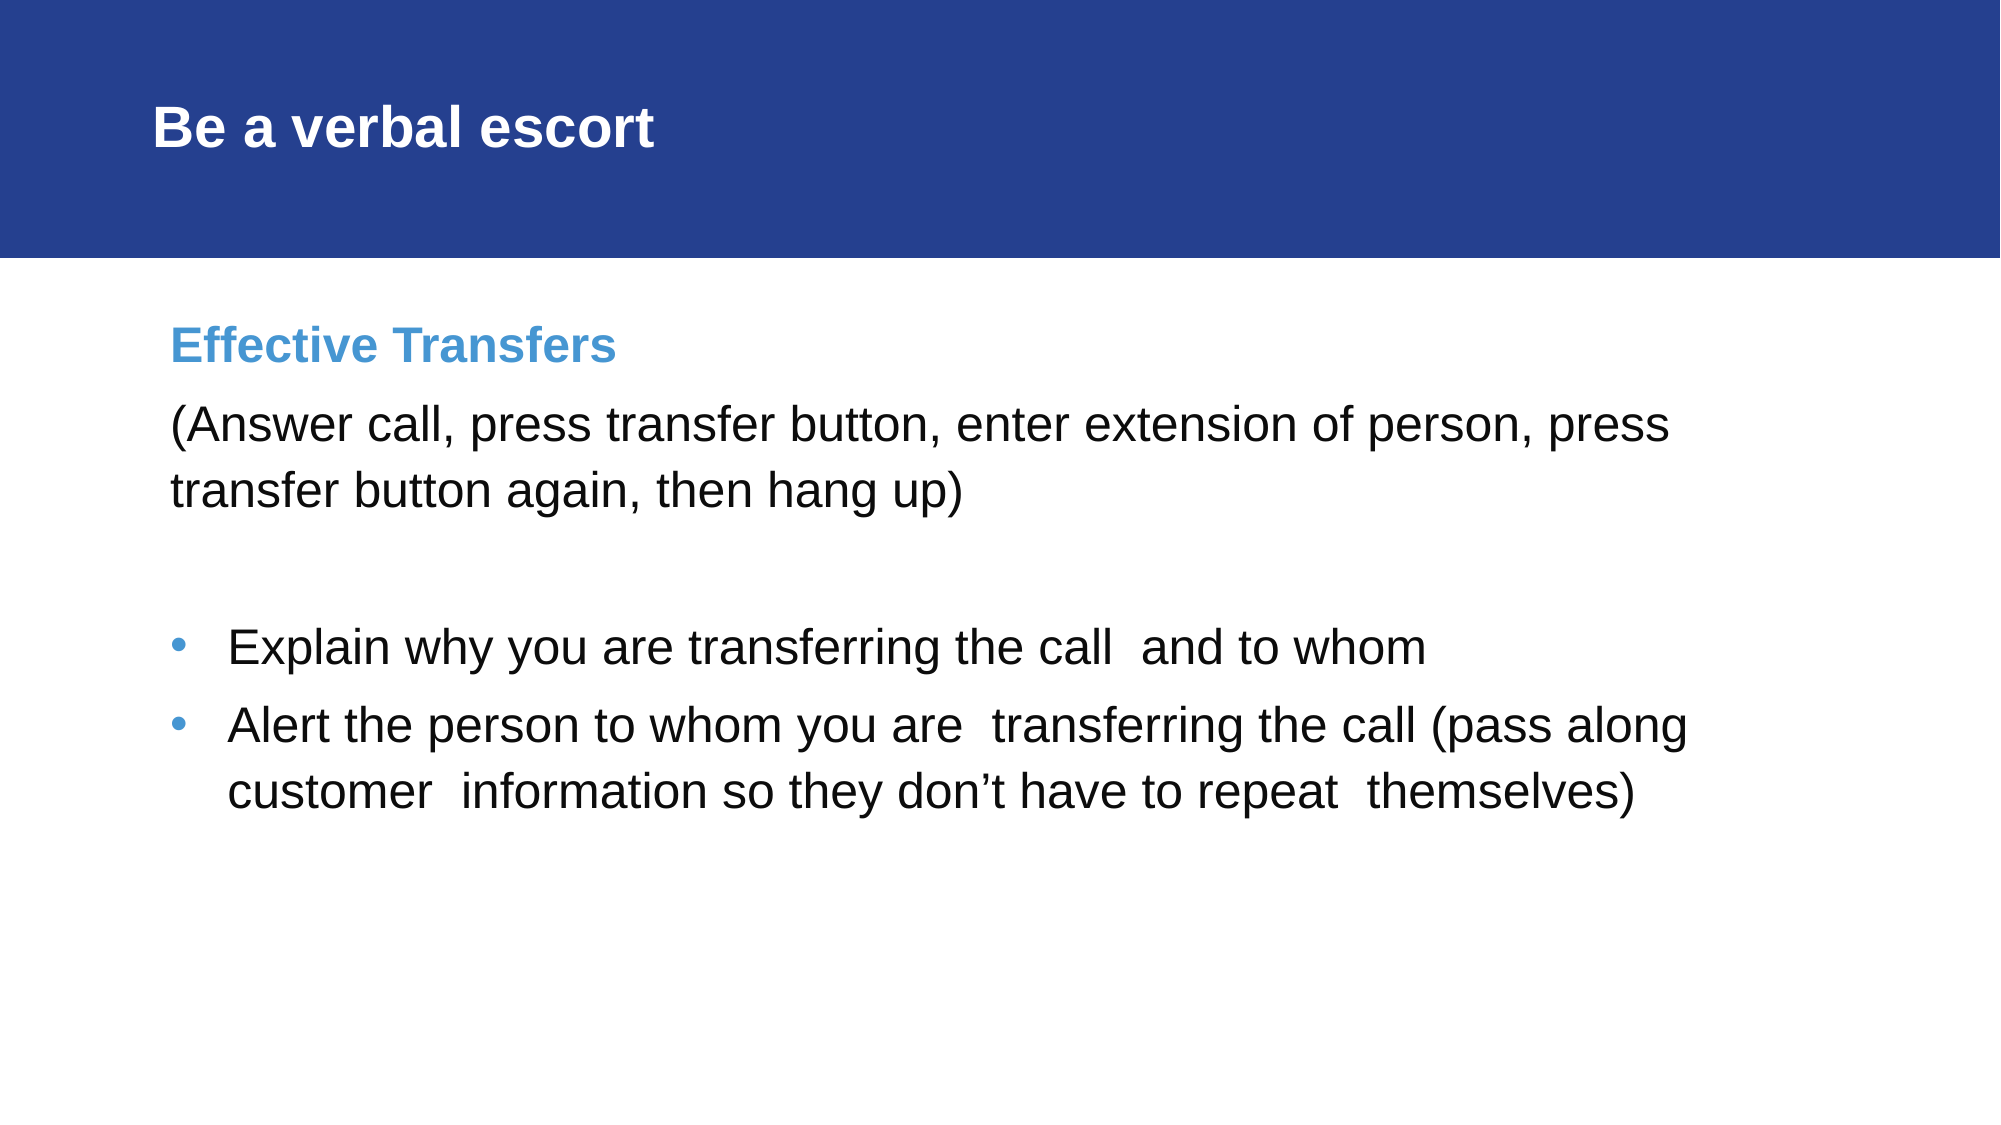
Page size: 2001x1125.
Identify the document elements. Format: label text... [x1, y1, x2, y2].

title Be a verbal escort [137, 20, 1863, 238]
list Effective Transfers (Answer call, press transfer button, enter extension of person, press transfer button again, then hang up) Explain why you are transferring the call and to whom Alert the person to whom you are transferring the call (pass along customer information so they don’t have to repeat themselves) [137, 299, 1863, 1025]
